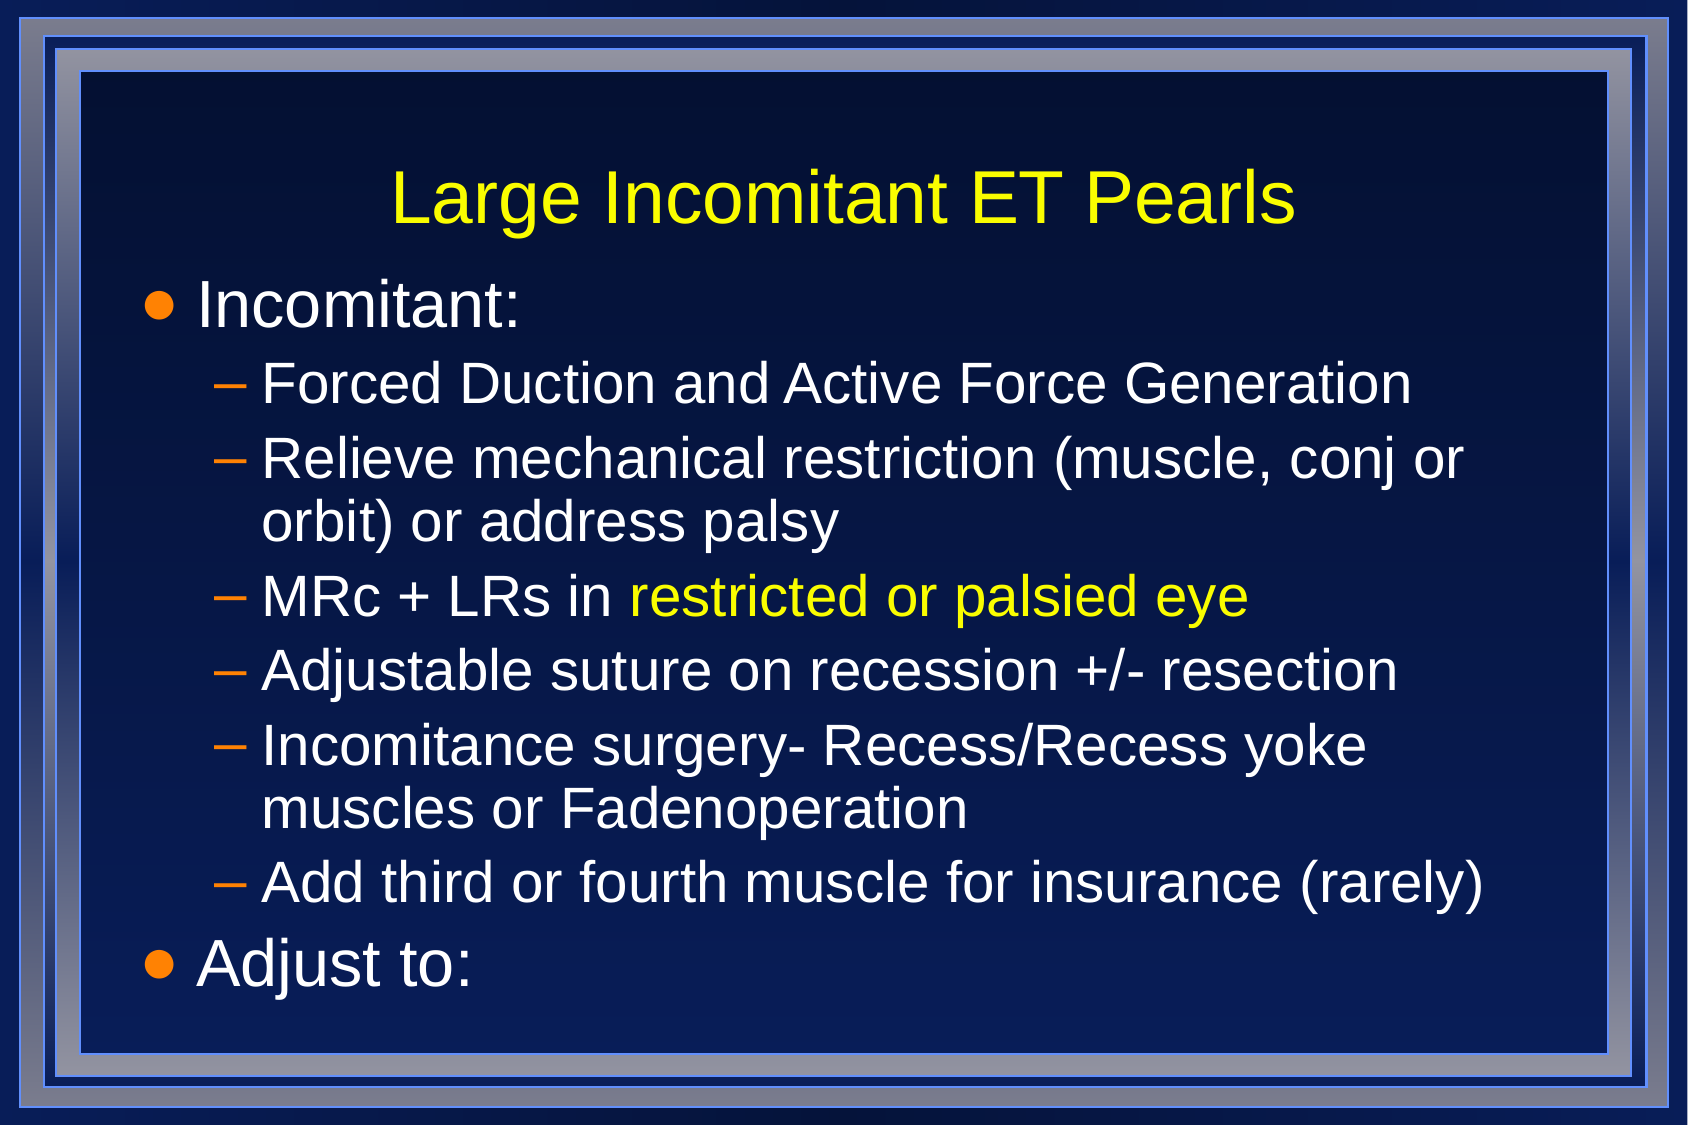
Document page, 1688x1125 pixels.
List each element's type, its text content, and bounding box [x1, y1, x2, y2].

list Incomitant: Forced Duction and Active Force Generation Relieve mechanical restriction (muscle, conj or orbit) or address palsy MRc + LRs in restricted or palsied eye Adjustable suture on recession +/- resection Incomitance surgery- Recess/Recess yoke muscles or Fadenoperation Add third or fourth muscle for insurance (rarely) Adjust to: [125, 262, 1600, 1025]
title Large Incomitant ET Pearls [206, 99, 1482, 262]
